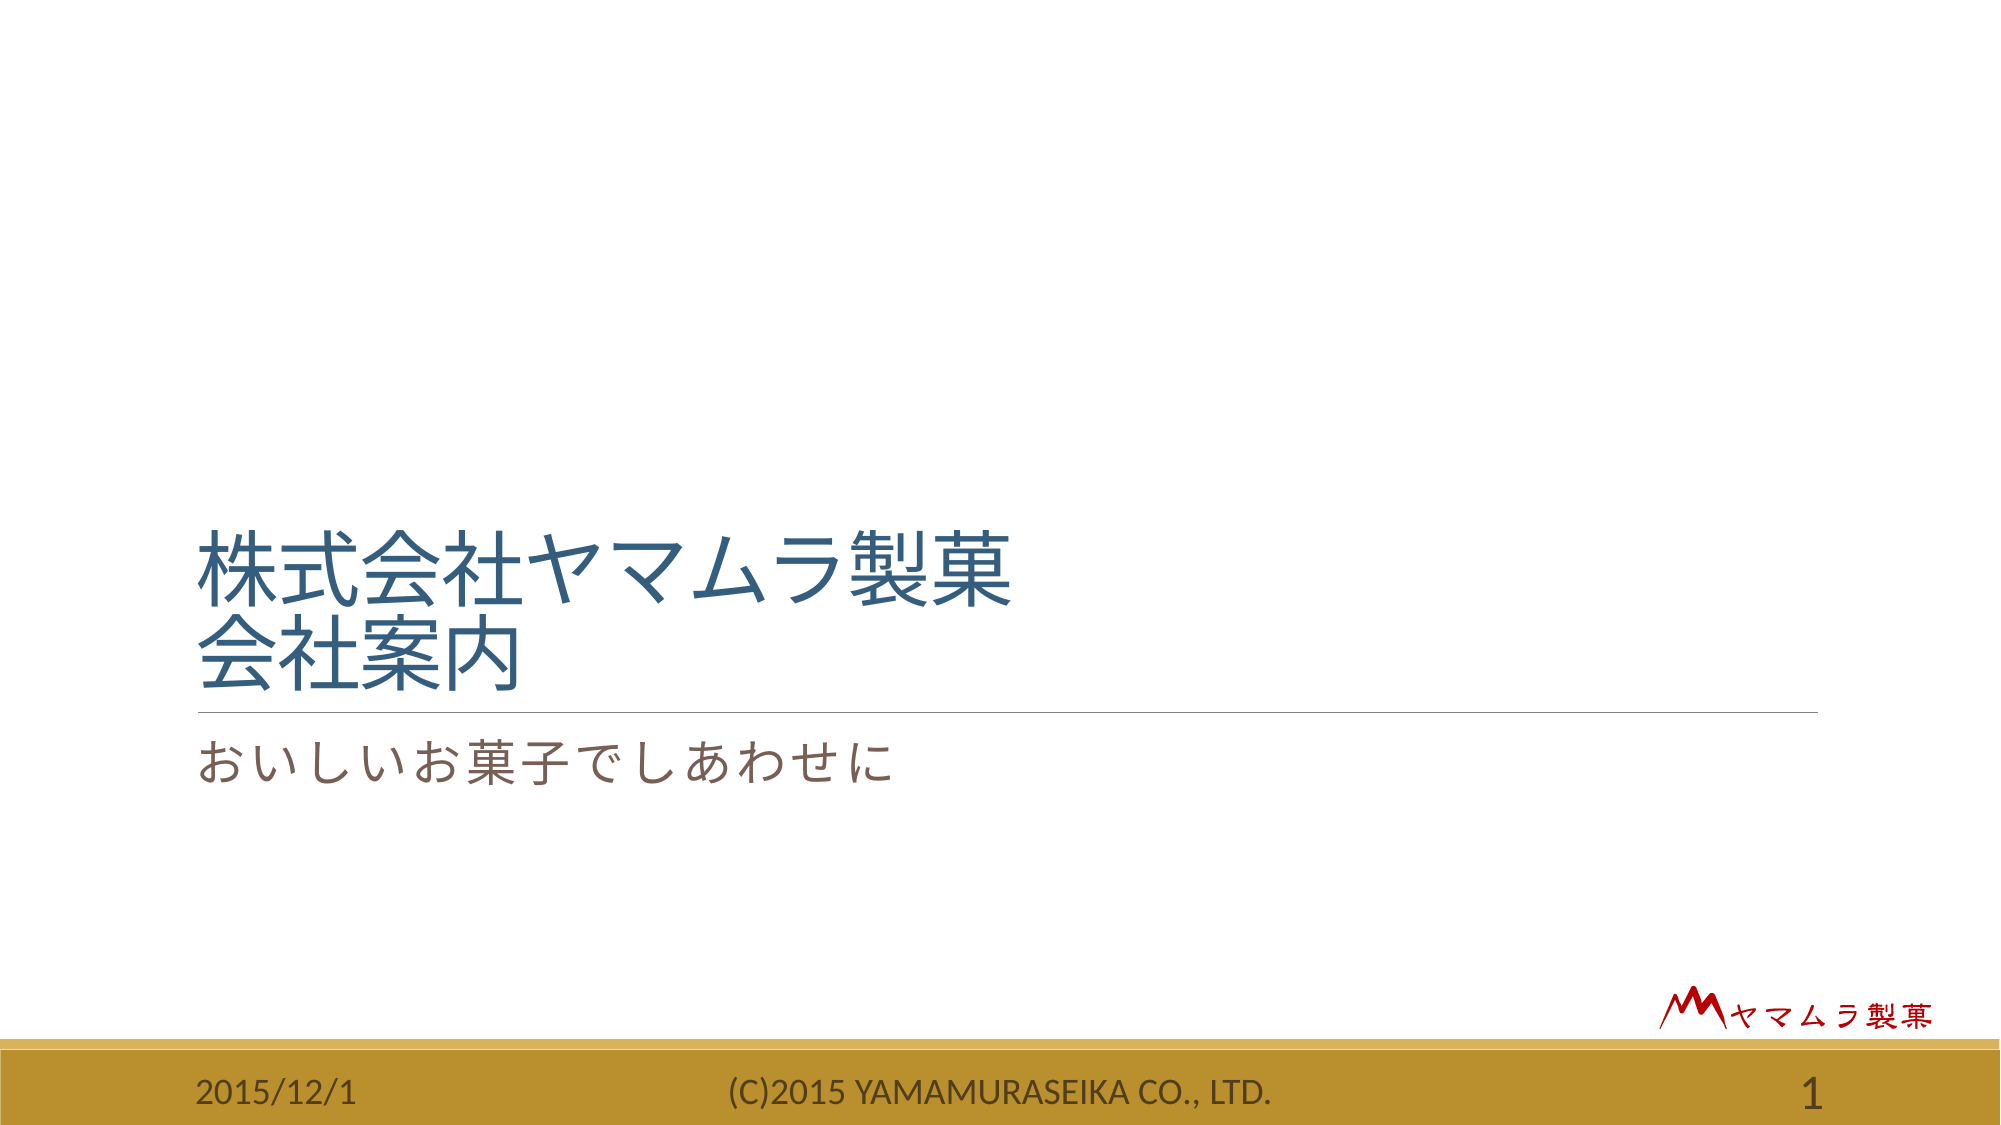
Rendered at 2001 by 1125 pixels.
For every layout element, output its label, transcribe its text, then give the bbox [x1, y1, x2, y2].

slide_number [180, 1059, 586, 1120]
title 株式会社ヤマムラ製菓 会社案内 [180, 124, 1830, 710]
footer (c)2015 YAMAMURASEIKA CO., LTD. [604, 1059, 1396, 1120]
slide_number 1 [1624, 1059, 1840, 1120]
picture [1656, 984, 1932, 1030]
subtitle おいしいお菓子でしあわせに [180, 730, 1831, 919]
